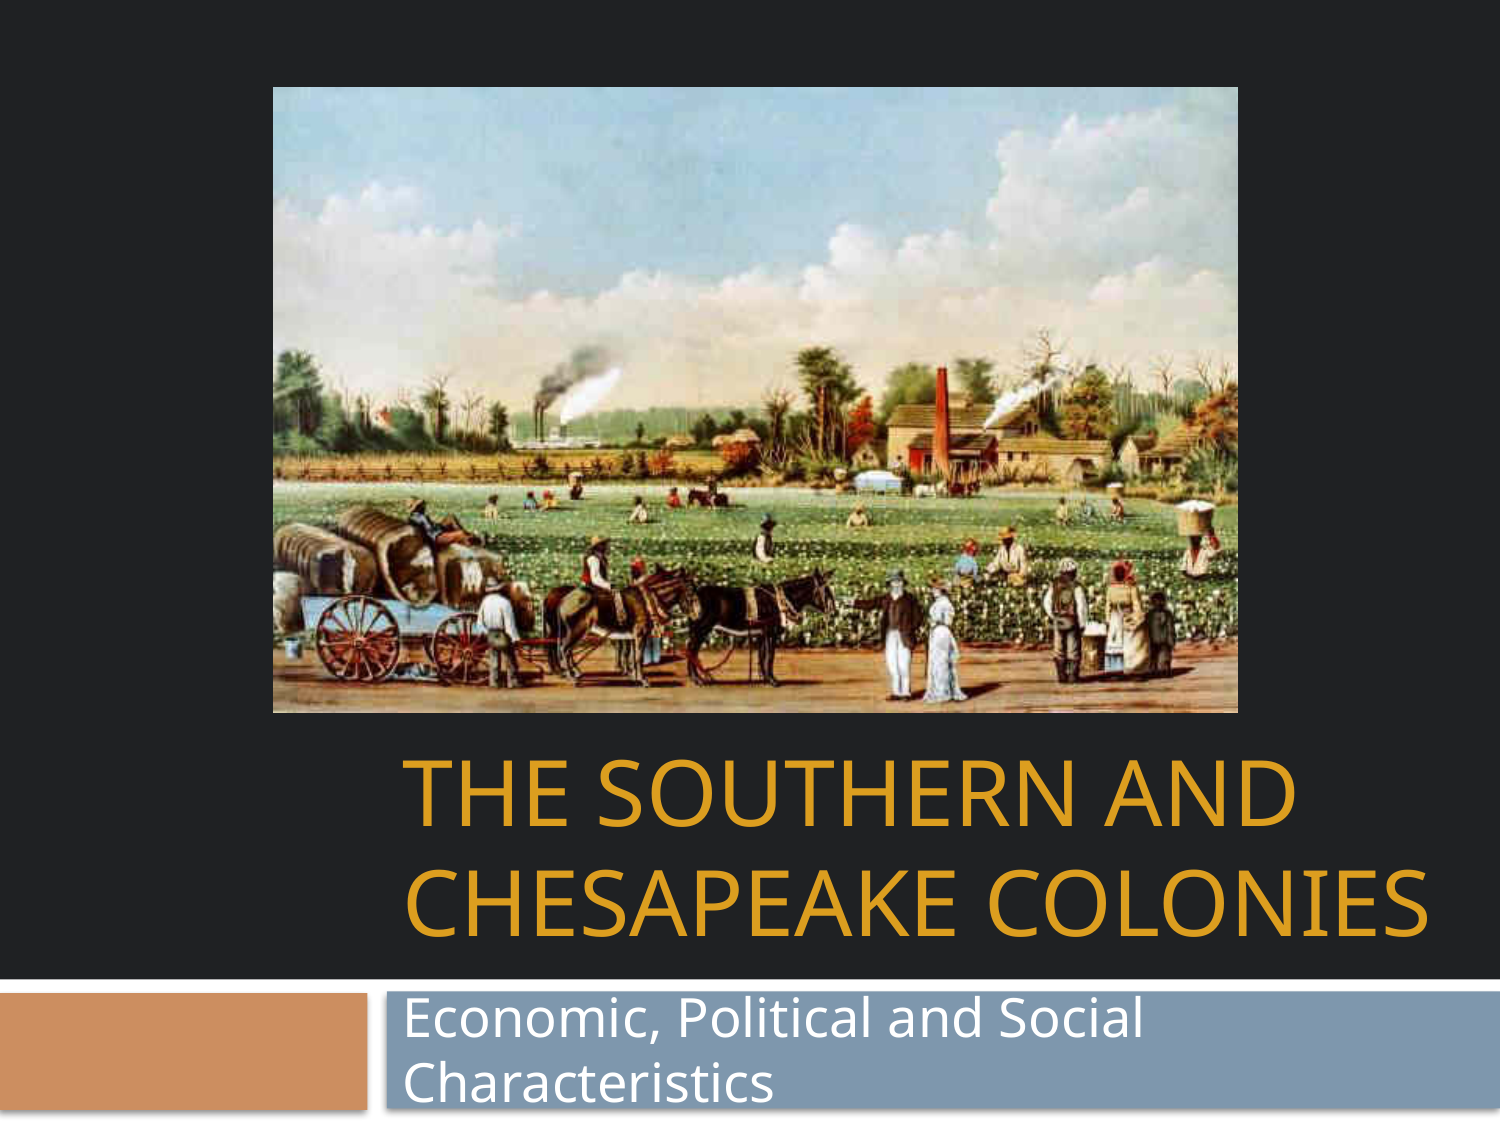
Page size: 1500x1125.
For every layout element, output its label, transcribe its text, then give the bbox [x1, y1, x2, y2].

picture [273, 87, 1239, 713]
subtitle Economic, Political and Social Characteristics [387, 992, 1488, 1105]
title The Southern and Chesapeake Colonies [387, 662, 1450, 963]
